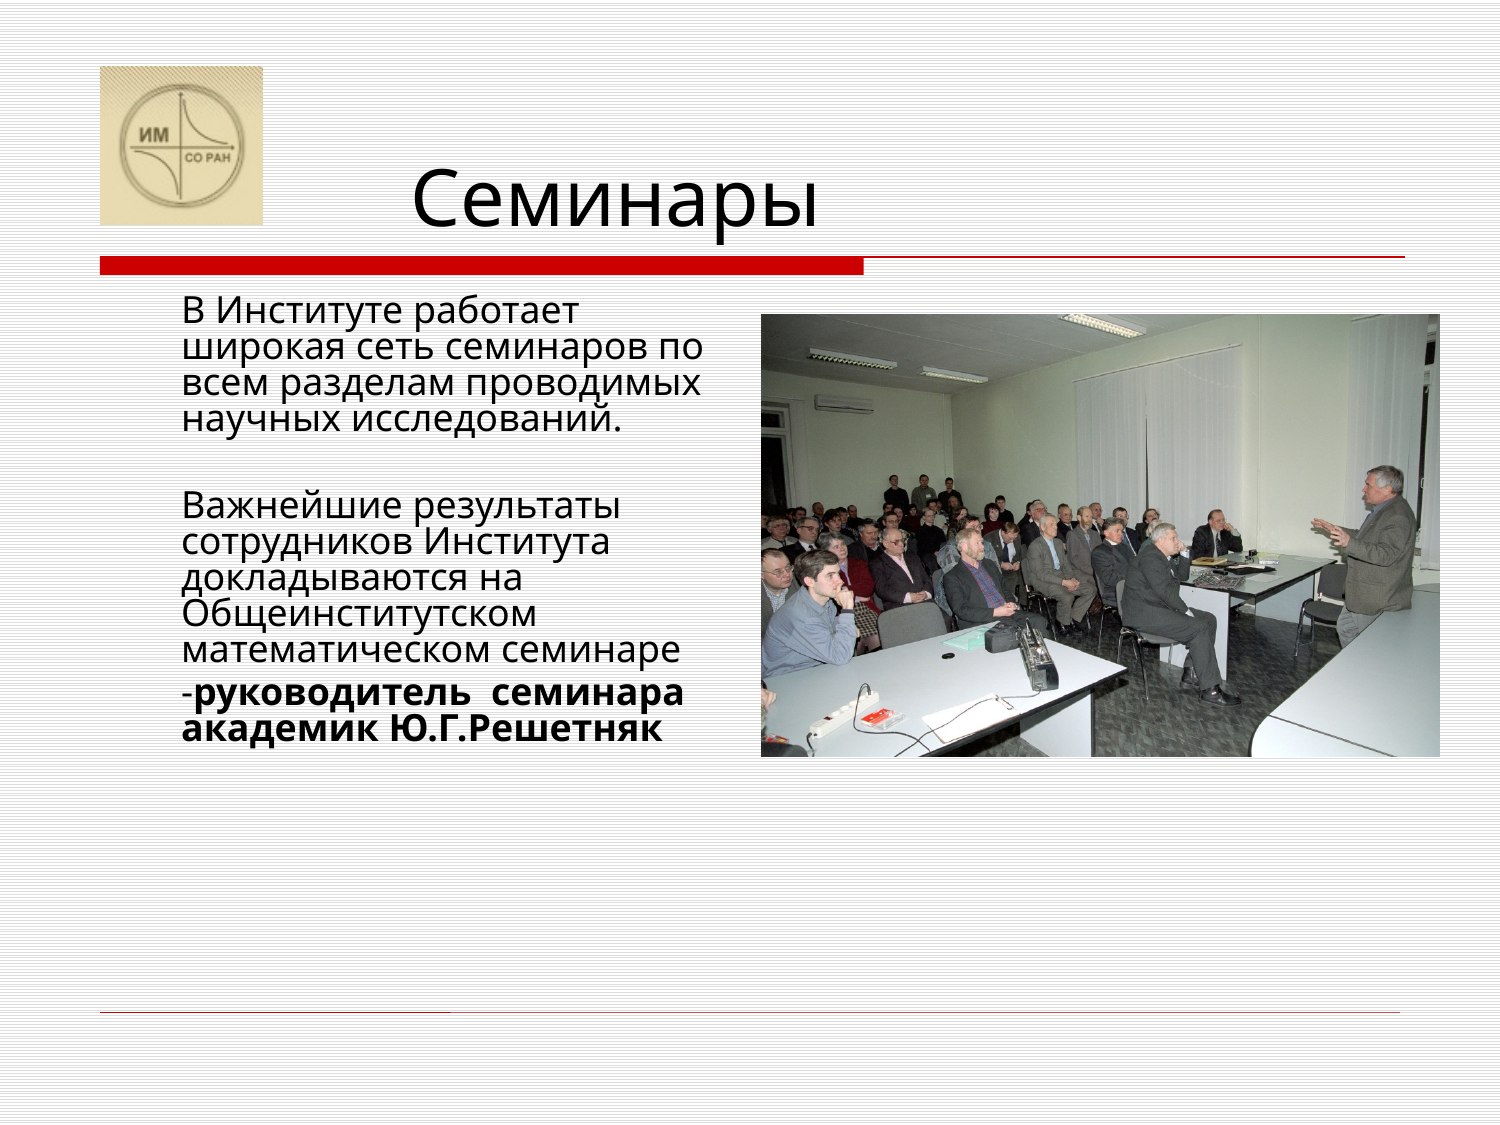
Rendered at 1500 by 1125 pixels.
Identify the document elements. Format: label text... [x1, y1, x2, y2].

picture [761, 314, 1440, 758]
title Семинары [395, 49, 1407, 250]
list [99, 66, 263, 225]
list В Институте работает широкая сеть семинаров по всем разделам проводимых научных исследований. Важнейшие результаты сотрудников Института докладываются на Общеинститутском математическом семинаре -руководитель семинара академик Ю.Г.Решетняк [92, 287, 737, 988]
